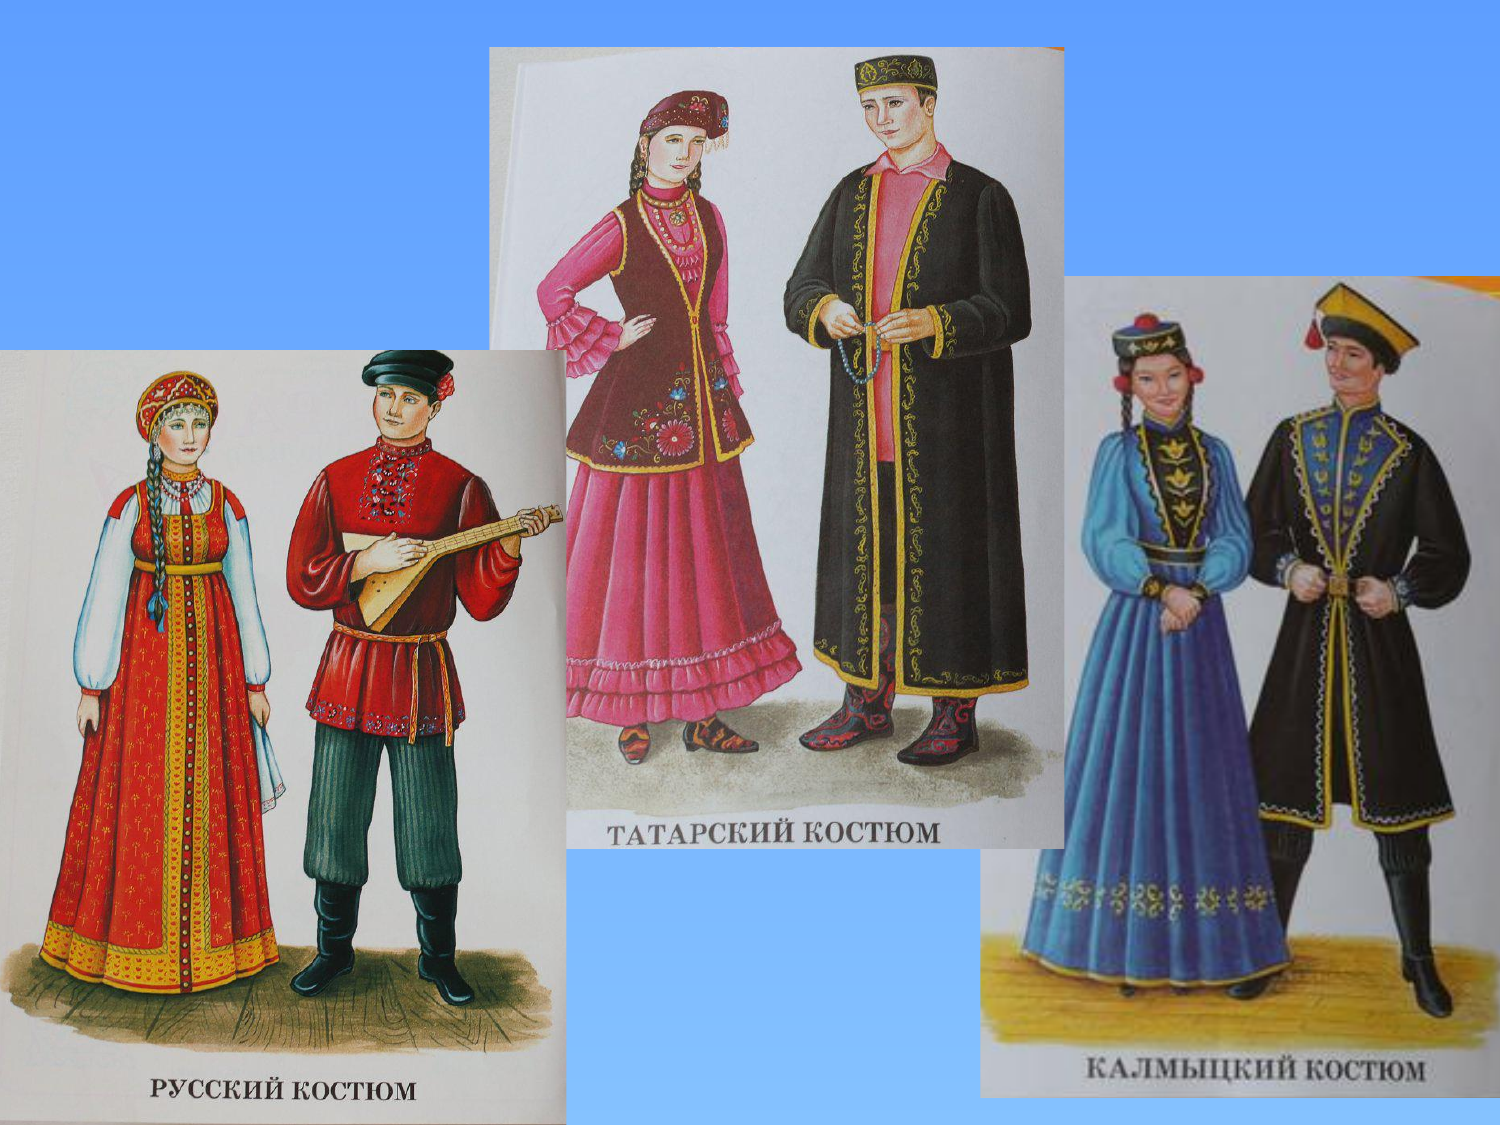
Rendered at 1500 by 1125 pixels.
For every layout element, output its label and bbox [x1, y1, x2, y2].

list [979, 275, 1500, 1098]
picture [0, 47, 1065, 1125]
